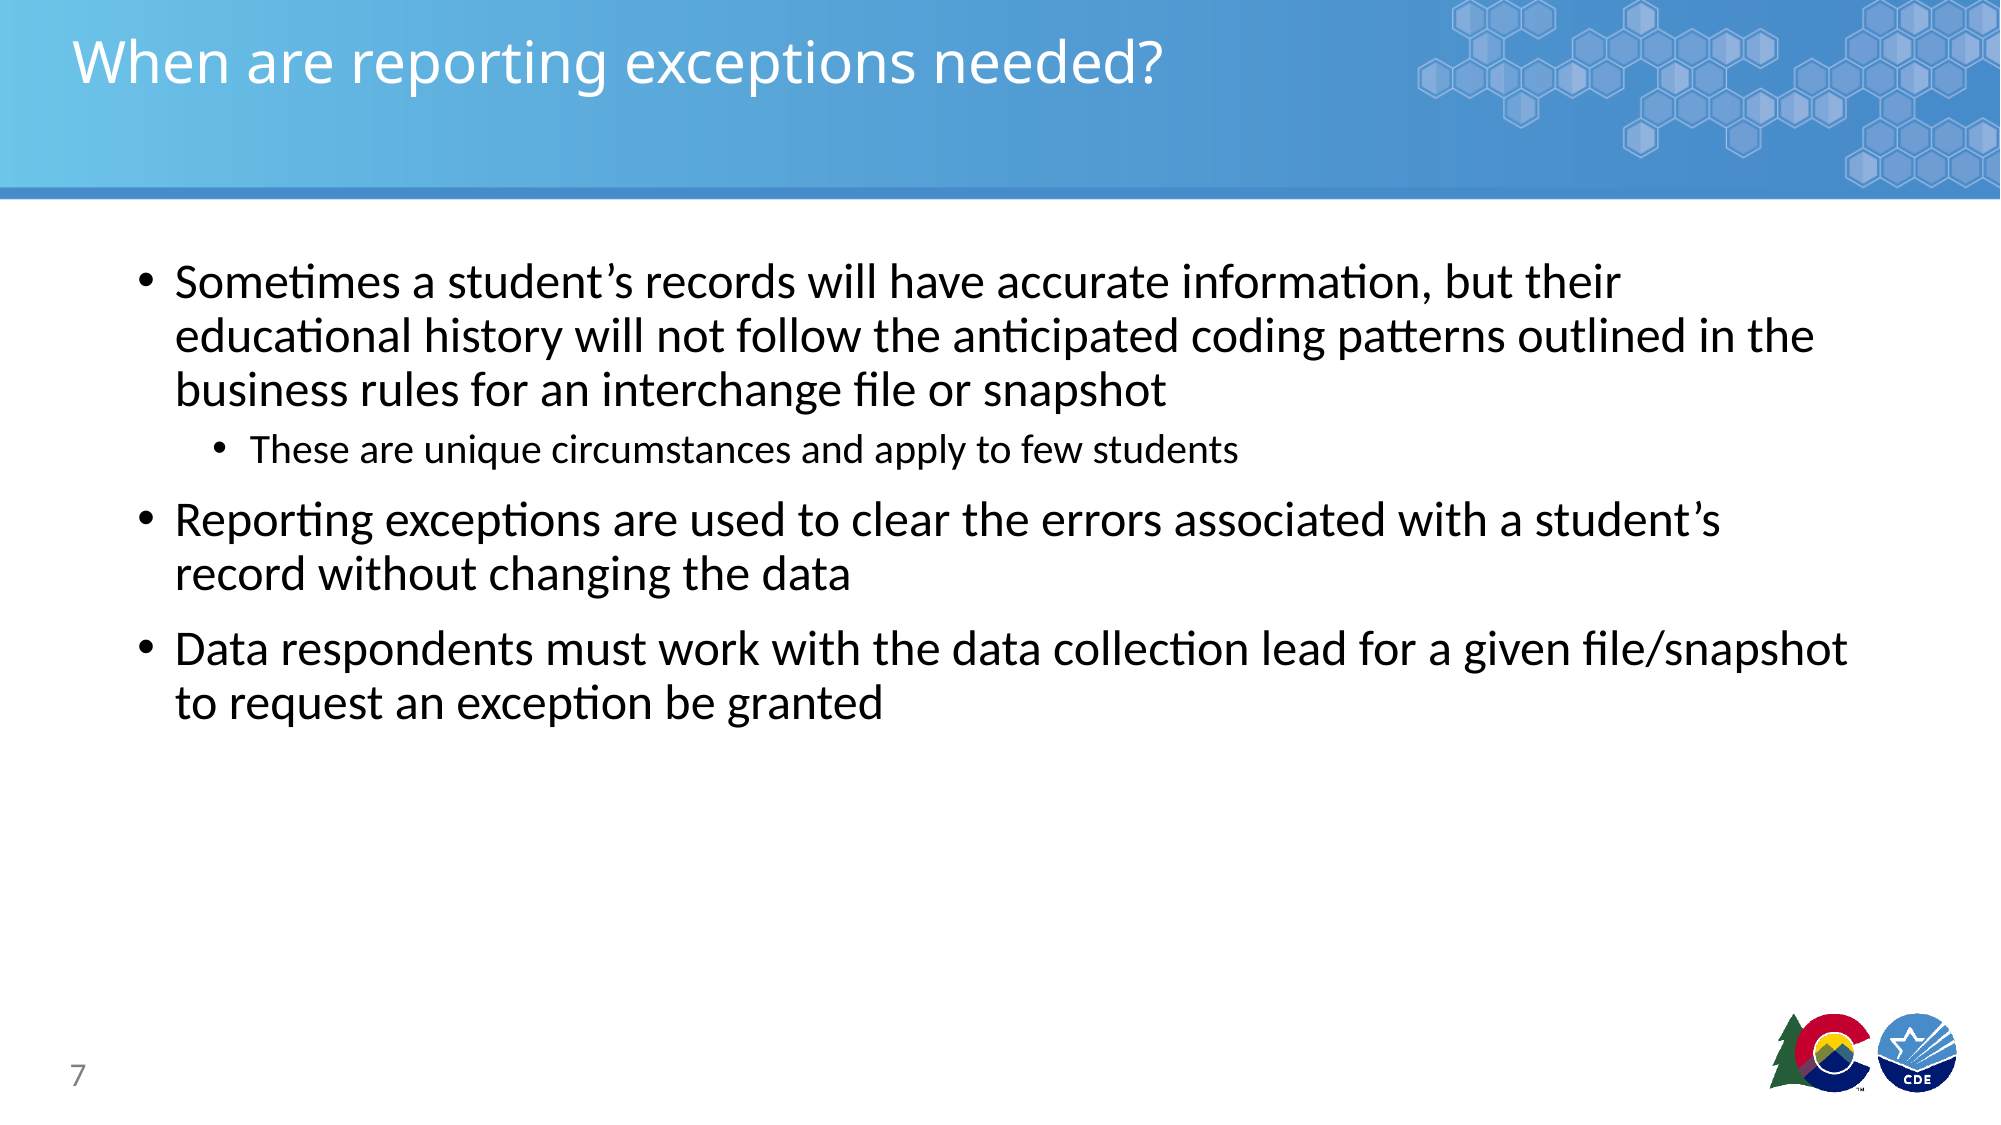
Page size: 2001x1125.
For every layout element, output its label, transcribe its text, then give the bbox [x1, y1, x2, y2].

slide_number 7 [54, 1042, 505, 1103]
picture [0, 0, 2000, 200]
picture [1768, 1012, 1957, 1093]
title When are reporting exceptions needed? [72, 33, 1396, 182]
list Sometimes a student’s records will have accurate information, but their educational history will not follow the anticipated coding patterns outlined in the business rules for an interchange file or snapshot These are unique circumstances and apply to few students Reporting exceptions are used to clear the errors associated with a student’s record without changing the data Data respondents must work with the data collection lead for a given file/snapshot to request an exception be granted [137, 254, 1863, 969]
